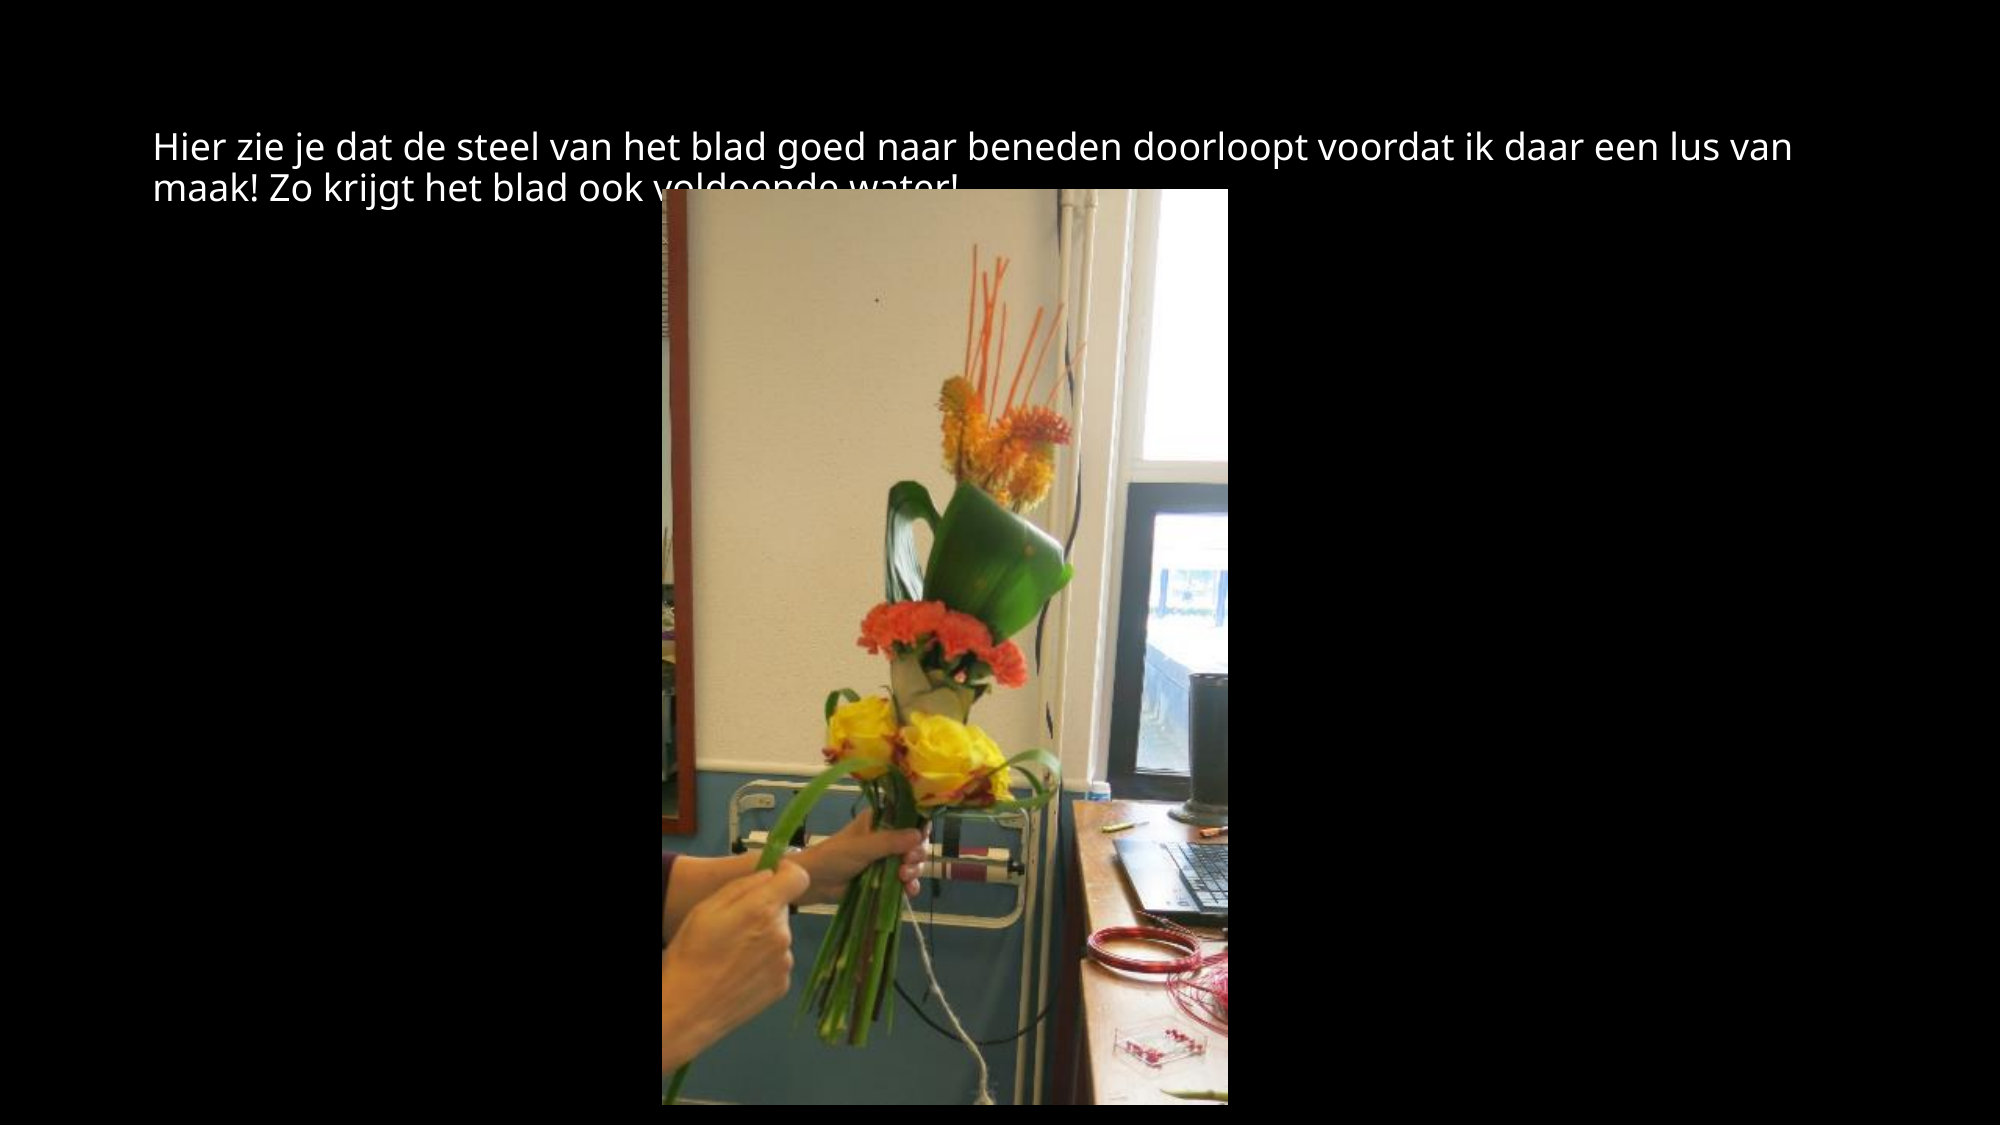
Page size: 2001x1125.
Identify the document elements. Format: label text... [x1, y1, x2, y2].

title Hier zie je dat de steel van het blad goed naar beneden doorloopt voordat ik daar een lus van maak! Zo krijgt het blad ook voldoende water! [137, 59, 1863, 278]
picture [662, 189, 1228, 1105]
